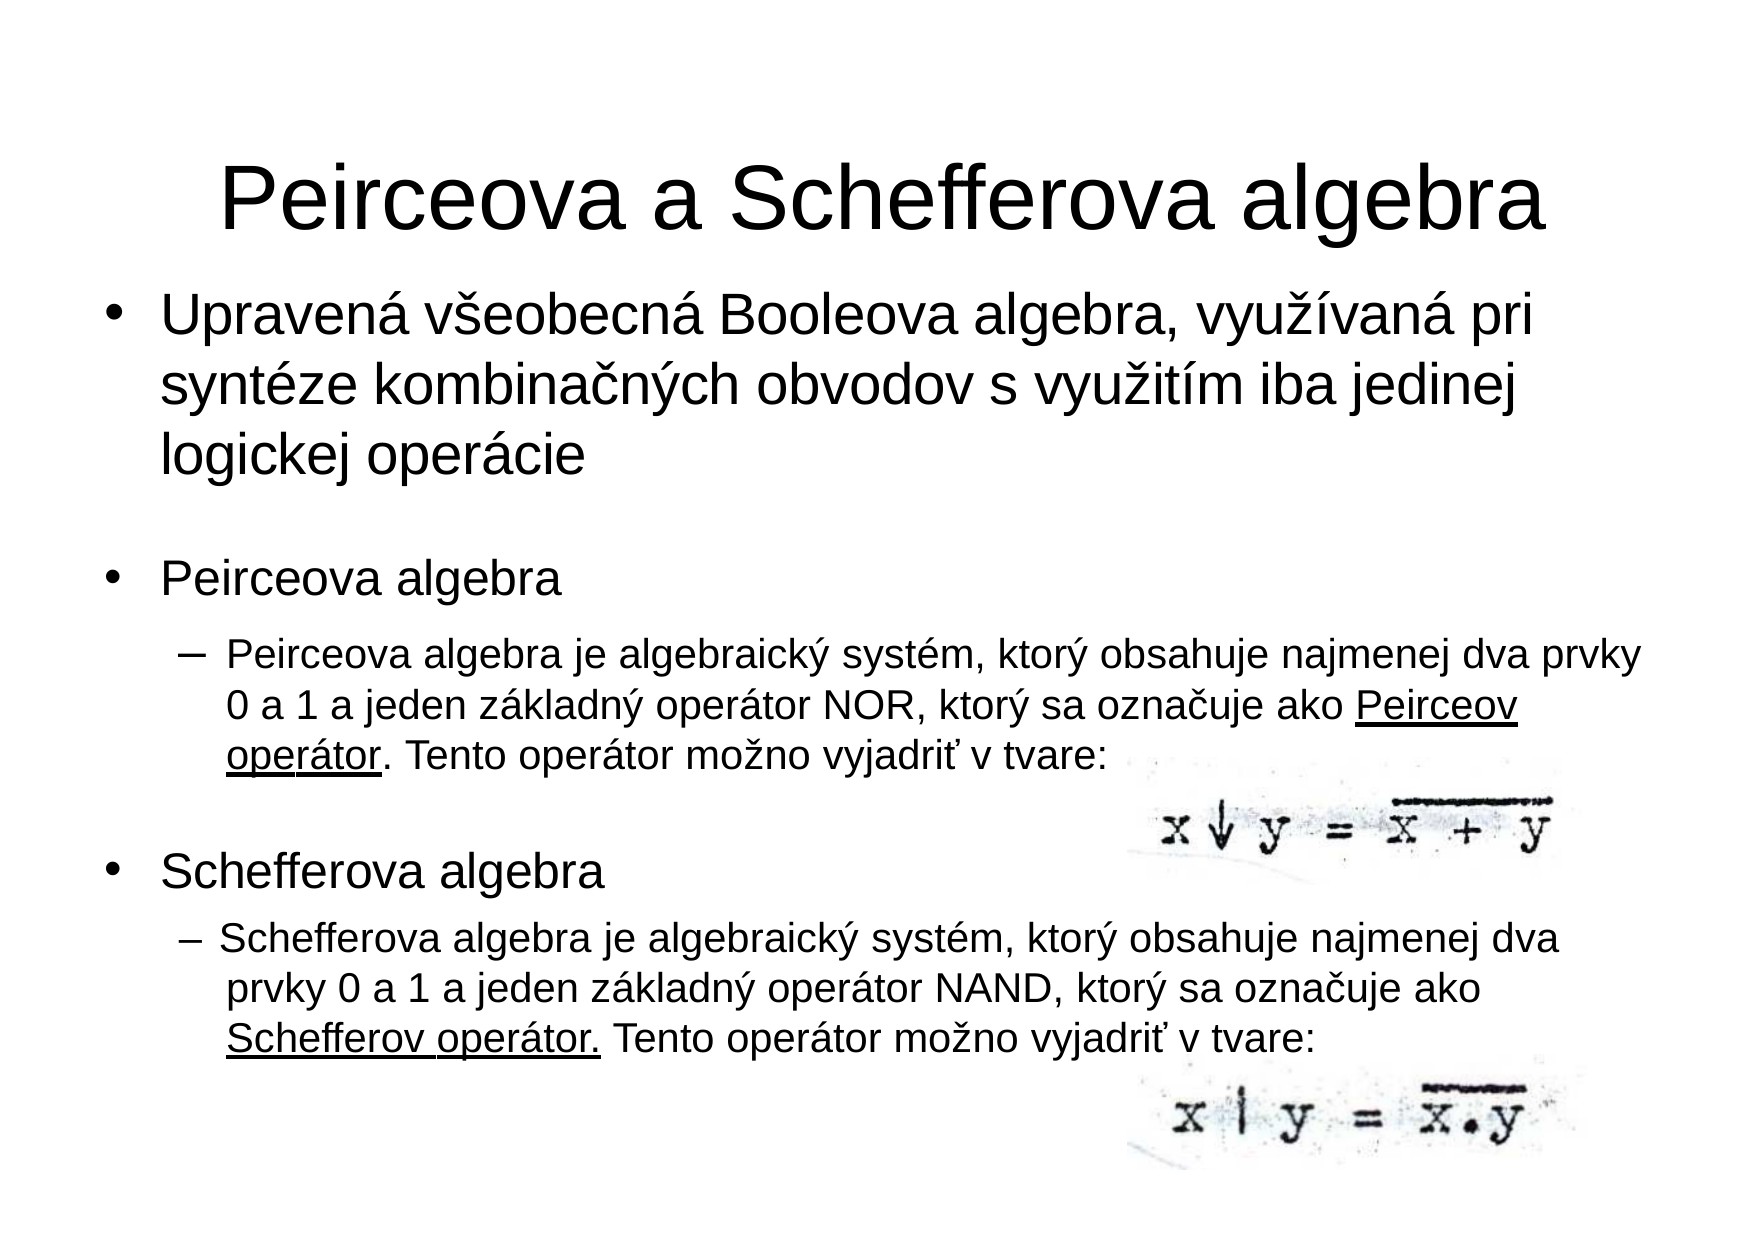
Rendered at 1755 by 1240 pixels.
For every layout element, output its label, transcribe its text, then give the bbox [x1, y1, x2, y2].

text_box [1127, 757, 1598, 885]
text_box Upravená všeobecná Booleova algebra, využívaná pri syntéze kombinačných obvodov s využitím iba jedinej logickej operácie Peirceova algebra – Peirceova algebra je algebraický systém, ktorý obsahuje najmenej dva prvky 0 a 1 a jeden základný operátor NOR, ktorý sa označuje ako Peirceov operátor. Tento operátor možno vyjadriť v tvare: Schefferova algebra – Schefferova algebra je algebraický systém, ktorý obsahuje najmenej dva prvky 0 a 1 a jeden základný operátor NAND, ktorý sa označuje ako Schefferov operátor. Tento operátor možno vyjadriť v tvare: [102, 275, 1665, 1170]
text_box Peirceova a Schefferova algebra [152, 117, 1615, 270]
text_box [1127, 1054, 1588, 1170]
